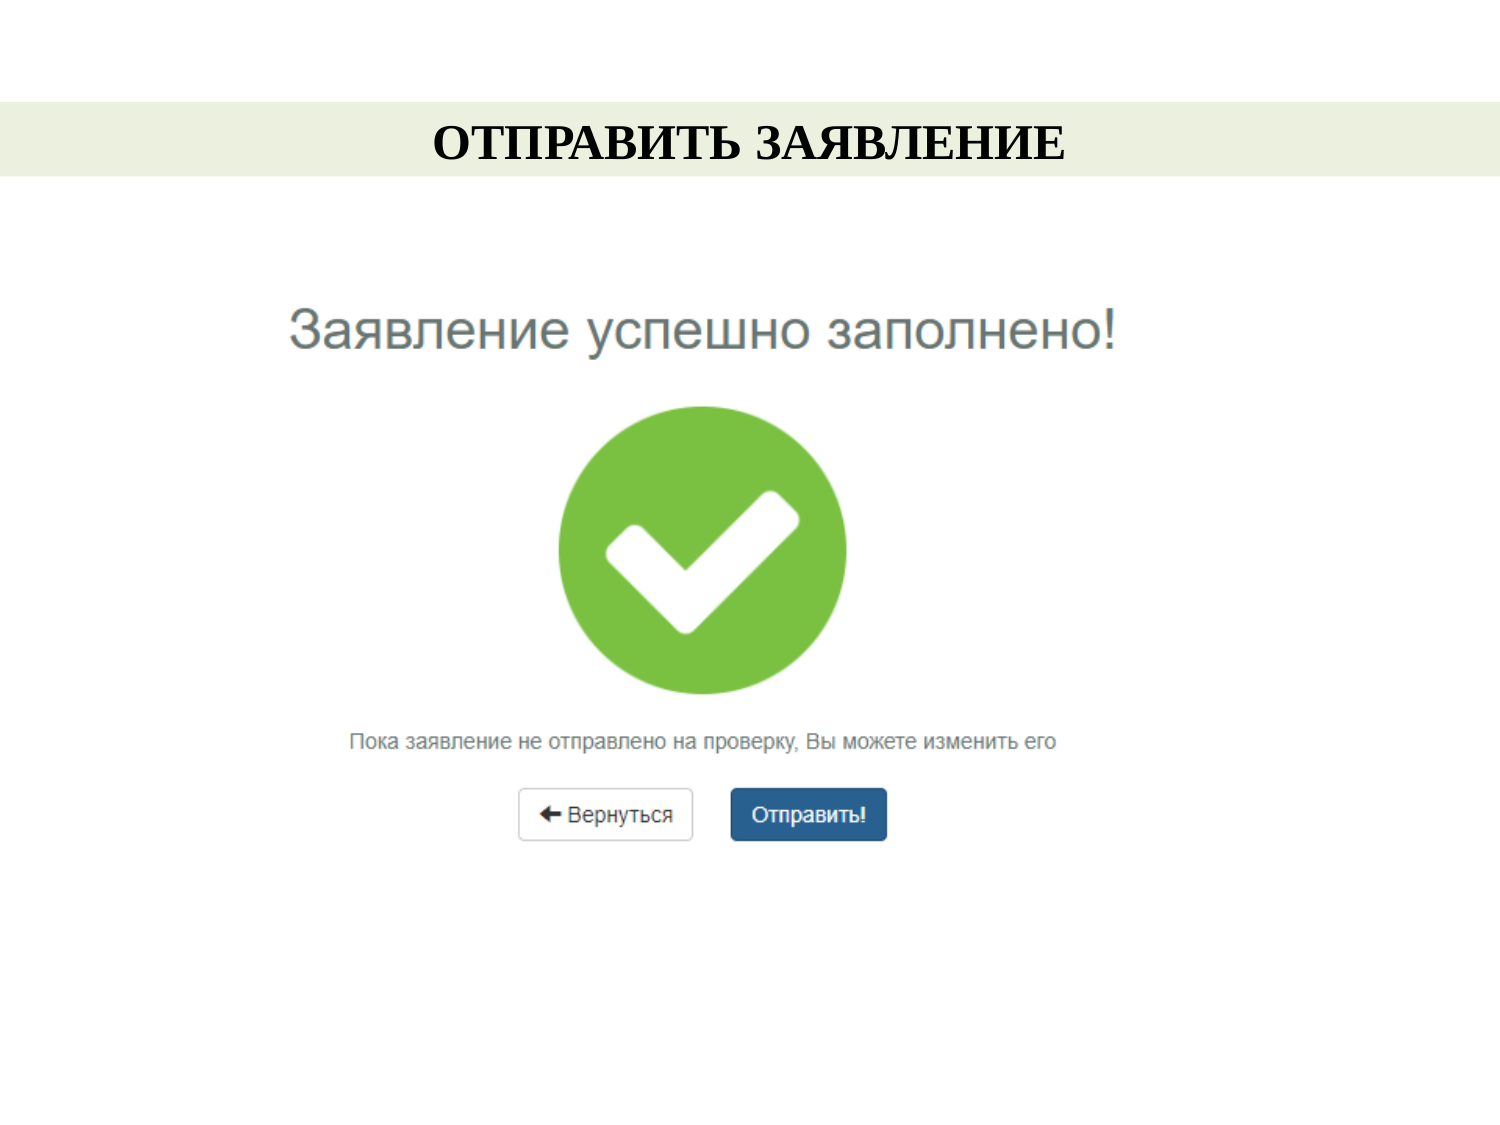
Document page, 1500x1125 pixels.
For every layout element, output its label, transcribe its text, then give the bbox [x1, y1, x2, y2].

text_box ОТПРАВИТЬ ЗАЯВЛЕНИЕ [0, 101, 1500, 177]
picture [64, 243, 1424, 965]
